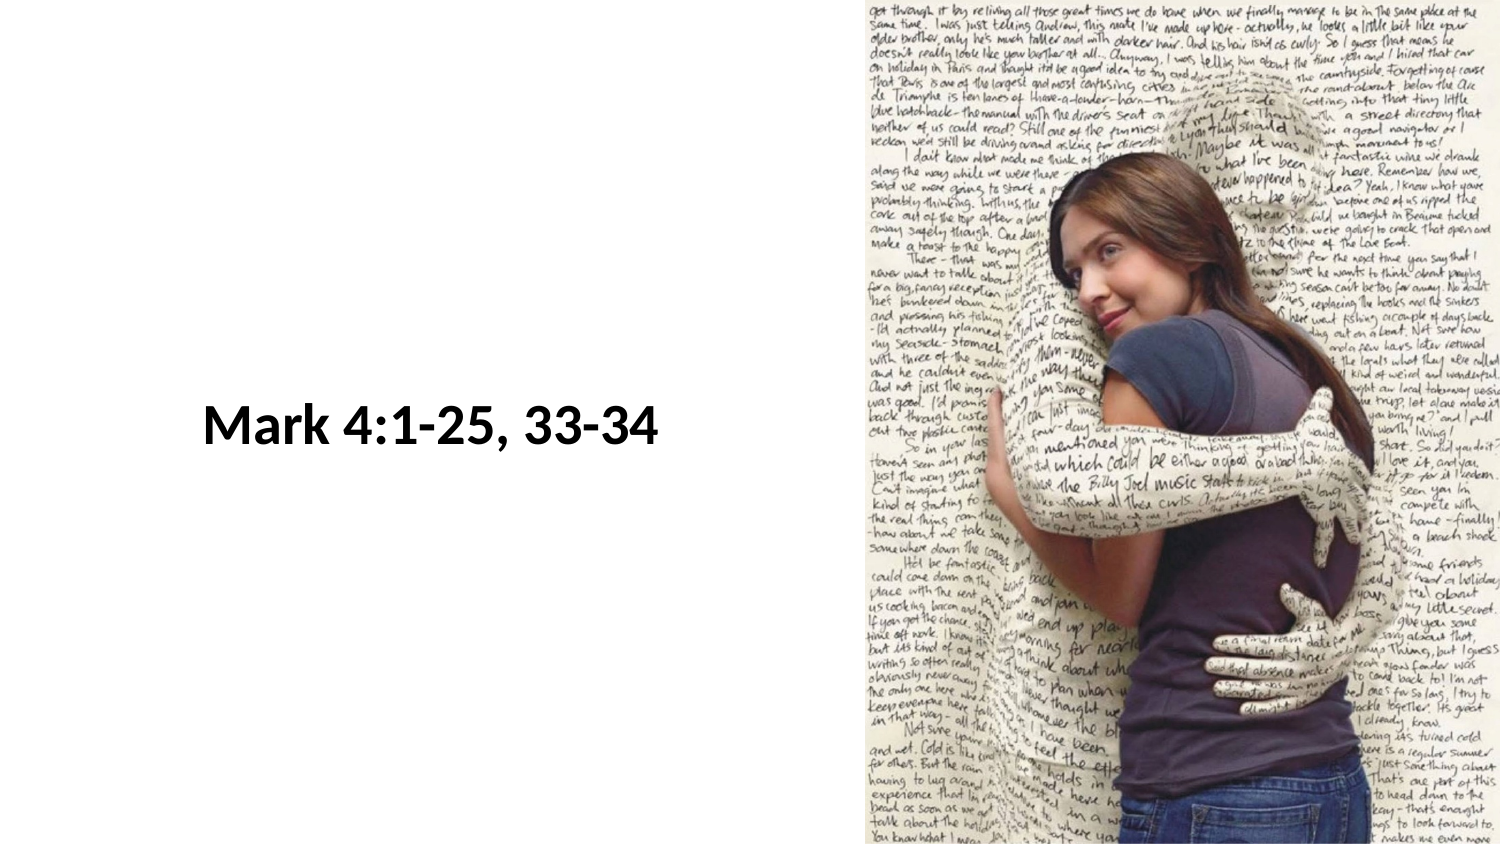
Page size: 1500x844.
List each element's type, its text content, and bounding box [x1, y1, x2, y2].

picture [864, 0, 1500, 844]
text_box Mark 4:1-25, 33-34 [17, 378, 845, 464]
